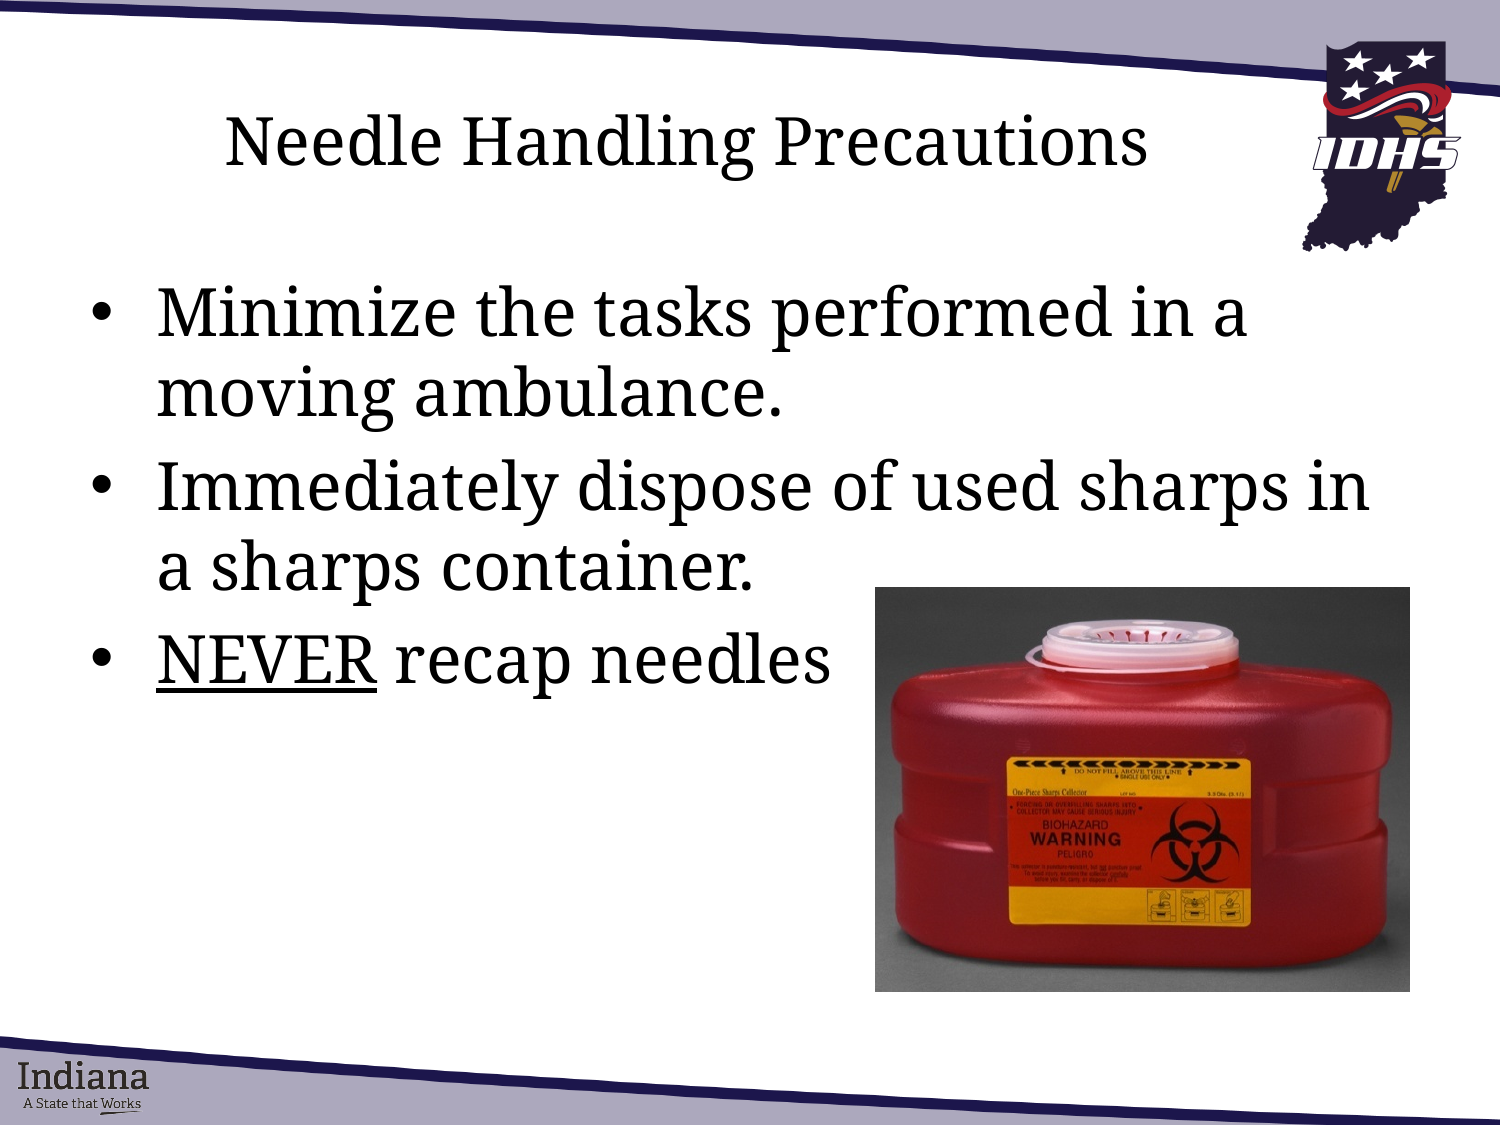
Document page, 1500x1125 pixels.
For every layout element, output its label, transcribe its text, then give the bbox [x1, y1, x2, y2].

picture [0, 0, 1500, 1125]
title Needle Handling Precautions [75, 45, 1300, 233]
list Minimize the tasks performed in a moving ambulance. Immediately dispose of used sharps in a sharps container. NEVER recap needles [75, 262, 1425, 1005]
